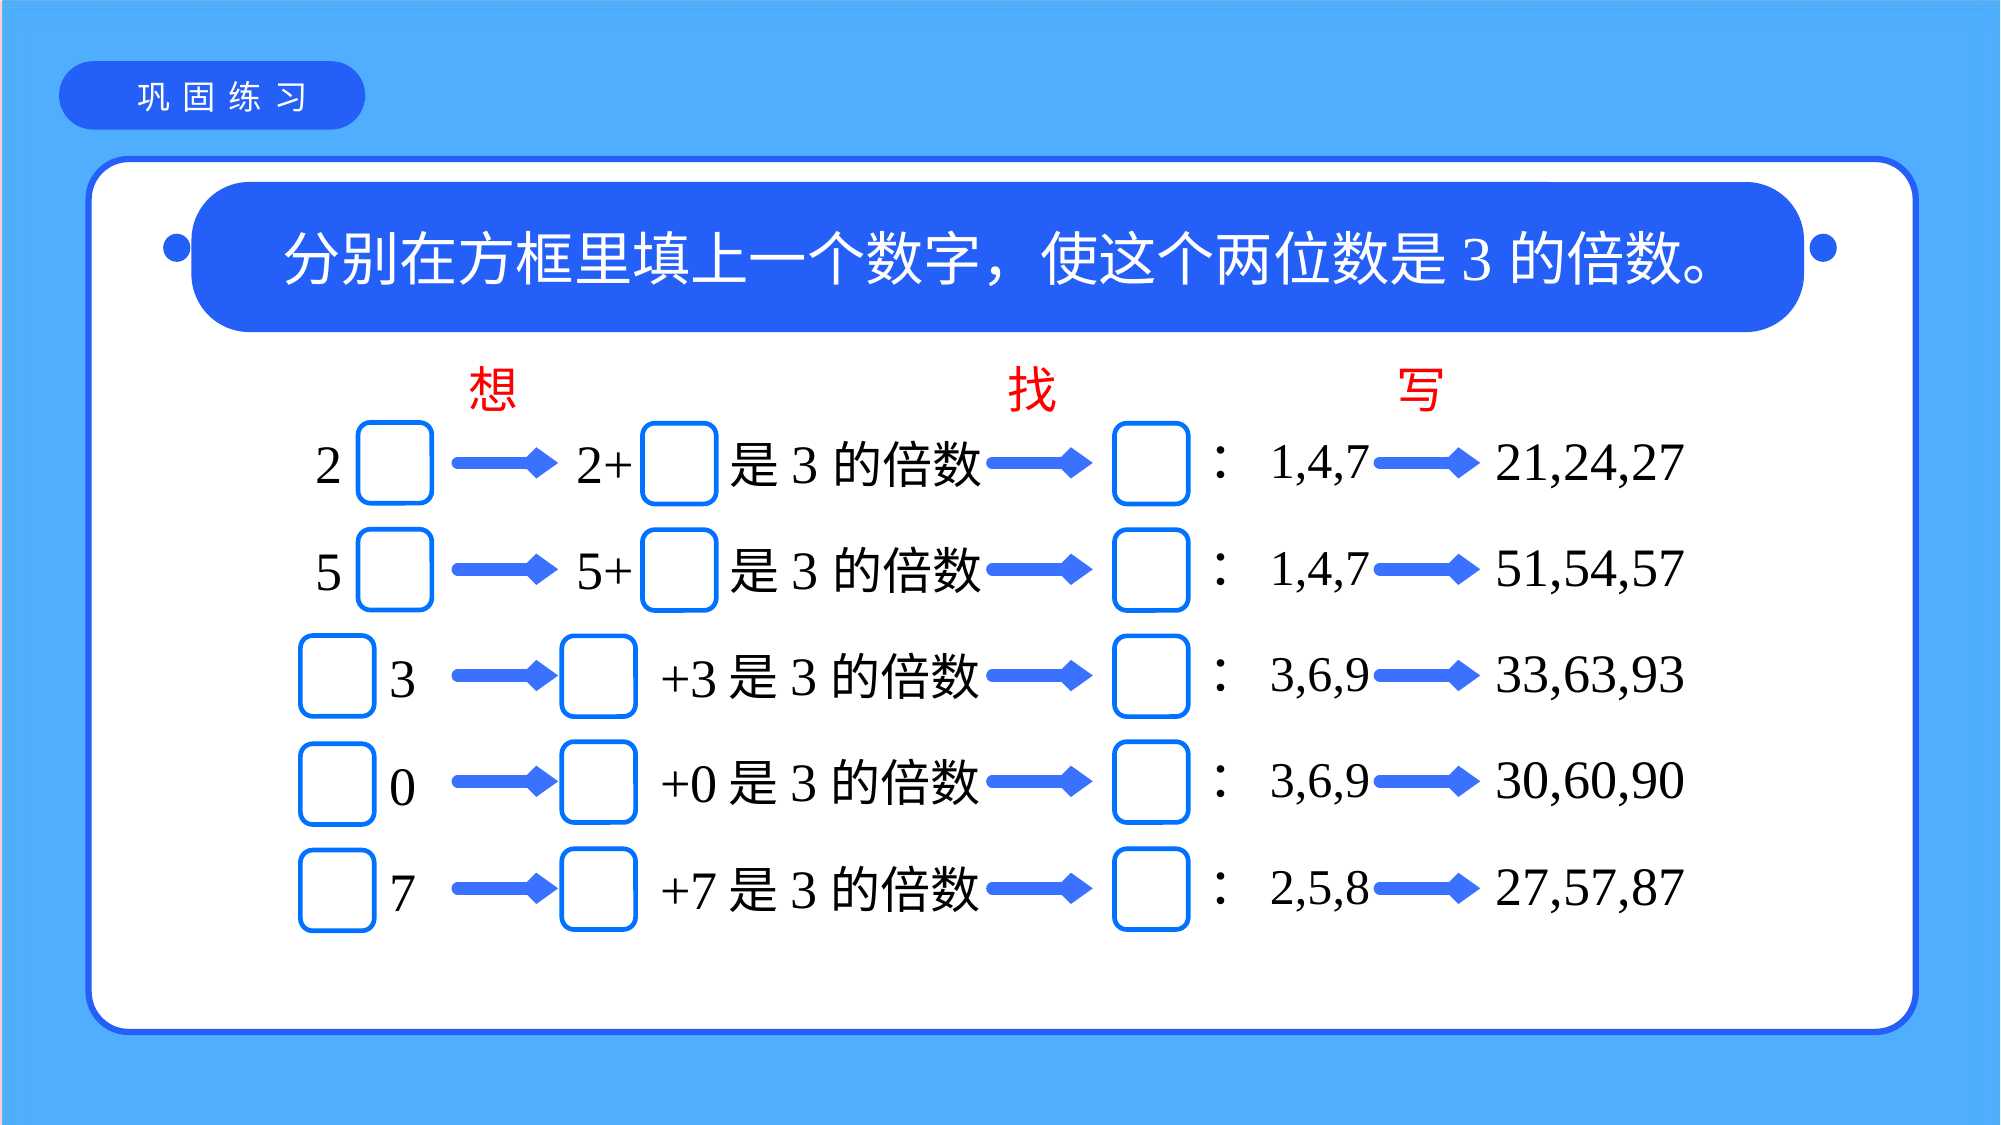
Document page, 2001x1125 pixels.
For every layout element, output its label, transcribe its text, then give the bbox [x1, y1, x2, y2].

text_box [1114, 740, 1380, 823]
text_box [300, 422, 432, 504]
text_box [1114, 528, 1380, 611]
text_box 27,57,87 [1480, 844, 1702, 924]
text_box 找 [992, 351, 1073, 427]
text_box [1114, 847, 1380, 930]
text_box 巩固练习 [111, 68, 333, 124]
picture [0, 0, 2001, 1125]
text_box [300, 529, 432, 611]
text_box 21,24,27 [1480, 418, 1702, 499]
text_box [300, 743, 433, 825]
text_box 30,60,90 [1480, 737, 1702, 817]
text_box 分别在方框里填上一个数字，使这个两位数是3的倍数。 [268, 210, 1778, 301]
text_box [561, 847, 985, 930]
text_box 想 [454, 351, 534, 427]
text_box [1114, 634, 1380, 717]
text_box 33,63,93 [1480, 631, 1702, 712]
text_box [1114, 421, 1380, 505]
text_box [300, 850, 433, 931]
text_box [561, 740, 985, 823]
text_box 51,54,57 [1480, 525, 1702, 605]
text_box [561, 528, 986, 611]
text_box [193, 184, 1802, 330]
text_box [300, 635, 433, 717]
text_box 写 [1381, 351, 1461, 427]
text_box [561, 634, 985, 717]
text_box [561, 421, 986, 505]
